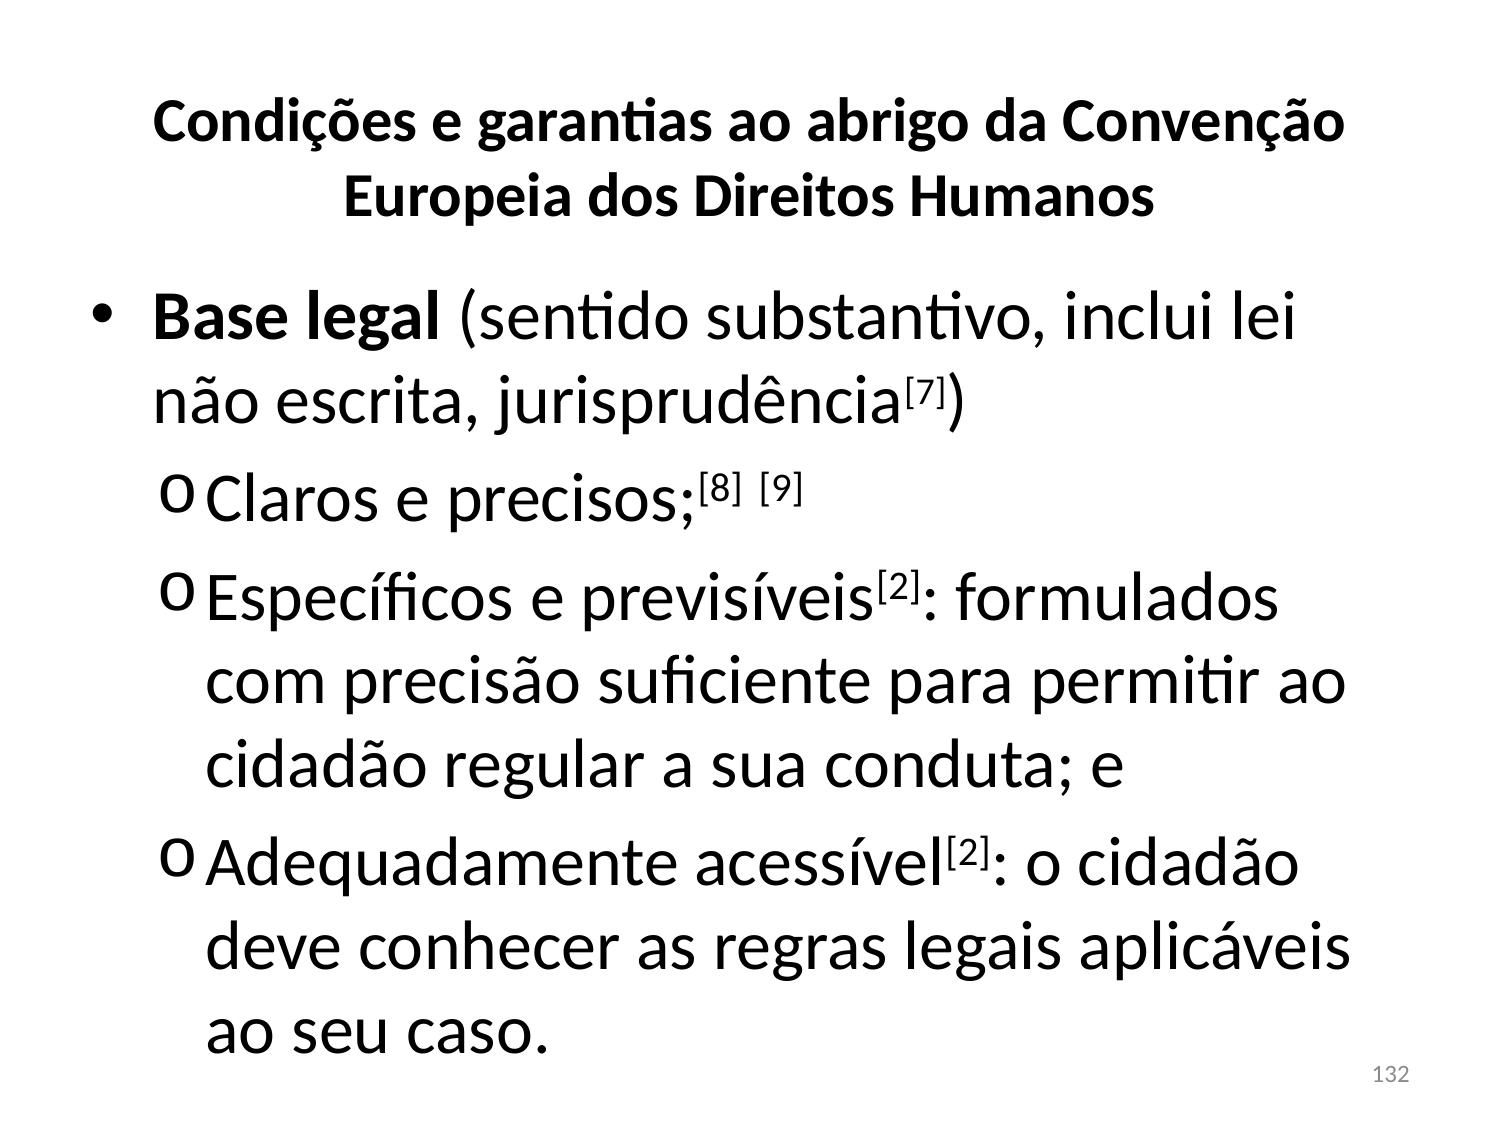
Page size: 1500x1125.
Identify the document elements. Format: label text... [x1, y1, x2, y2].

title Condições e garantias ao abrigo da Convenção Europeia dos Direitos Humanos [74, 44, 1426, 263]
slide_number 132 [1074, 1042, 1425, 1103]
list Base legal (sentido substantivo, inclui lei não escrita, jurisprudência[7]) Claros e precisos;[8] [9] Específicos e previsíveis[2]: formulados com precisão suficiente para permitir ao cidadão regular a sua conduta; e Adequadamente acessível[2]: o cidadão deve conhecer as regras legais aplicáveis ​​ao seu caso. [74, 263, 1426, 1088]
